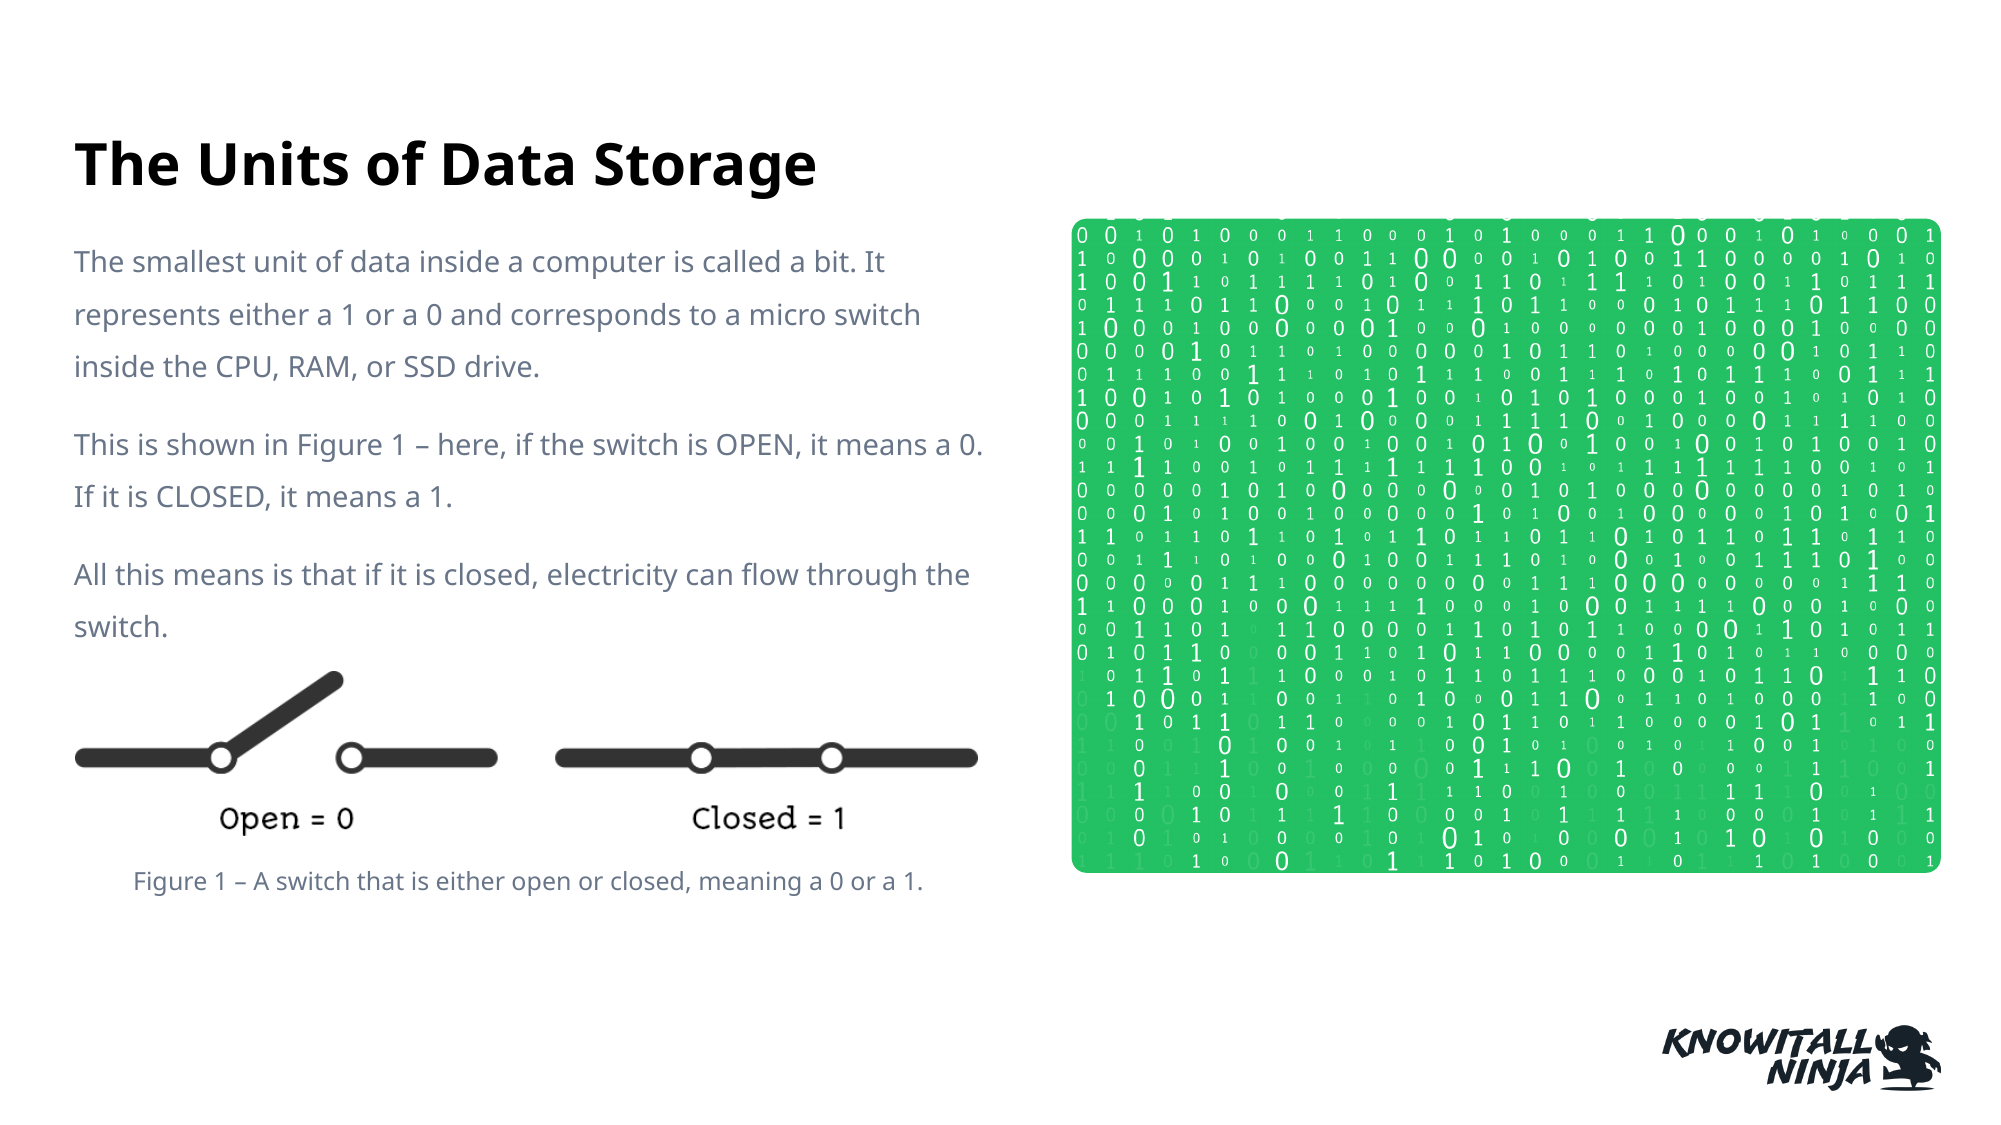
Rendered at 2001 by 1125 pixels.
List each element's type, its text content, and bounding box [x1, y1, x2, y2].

title The Units of Data Storage [59, 117, 1000, 206]
picture [1662, 1025, 1941, 1091]
picture [74, 670, 979, 837]
list The smallest unit of data inside a computer is called a bit. It represents either a 1 or a 0 and corresponds to a micro switch inside the CPU, RAM, or SSD drive. This is shown in Figure 1 – here, if the switch is OPEN, it means a 0. If it is CLOSED, it means a 1. All this means is that if it is closed, electricity can flow through the switch. Figure 1 – A switch that is either open or closed, meaning a 0 or a 1. [59, 218, 1000, 1091]
picture [1071, 218, 1942, 874]
